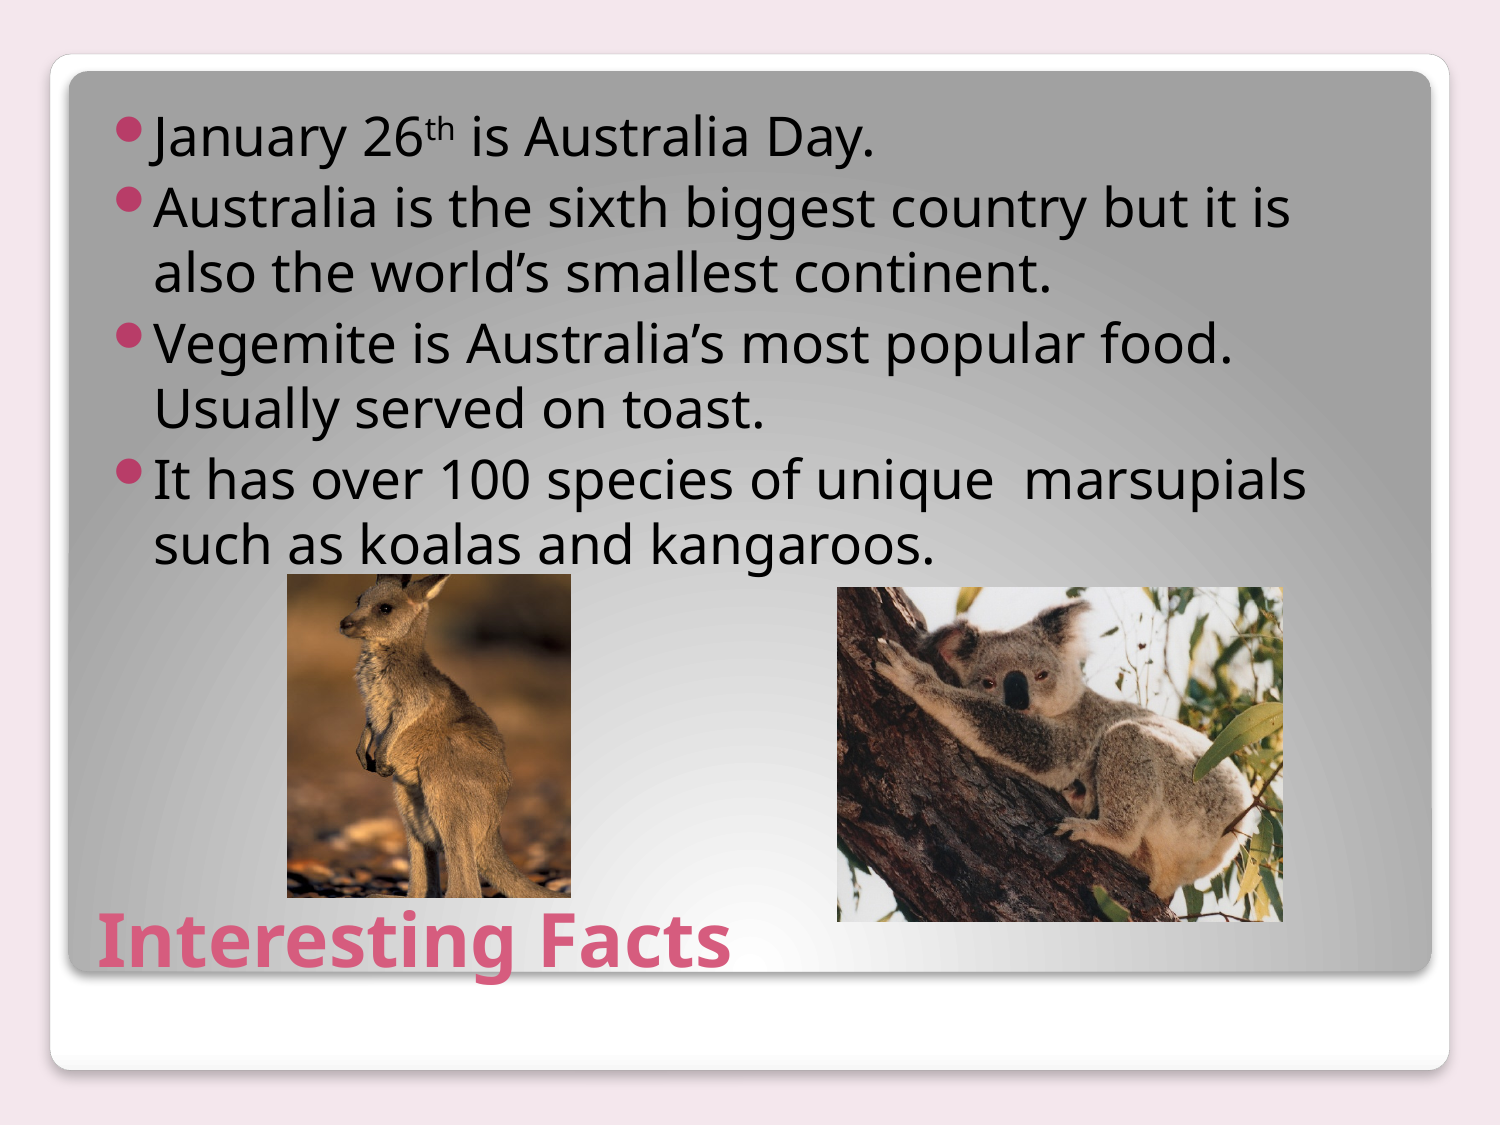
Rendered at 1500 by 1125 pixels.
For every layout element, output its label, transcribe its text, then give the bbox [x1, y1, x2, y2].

picture [287, 574, 571, 898]
list January 26th is Australia Day. Australia is the sixth biggest country but it is also the world’s smallest continent. Vegemite is Australia’s most popular food. Usually served on toast. It has over 100 species of unique marsupials such as koalas and kangaroos. [82, 86, 1425, 588]
picture [837, 587, 1284, 922]
title Interesting Facts [82, 817, 1425, 990]
